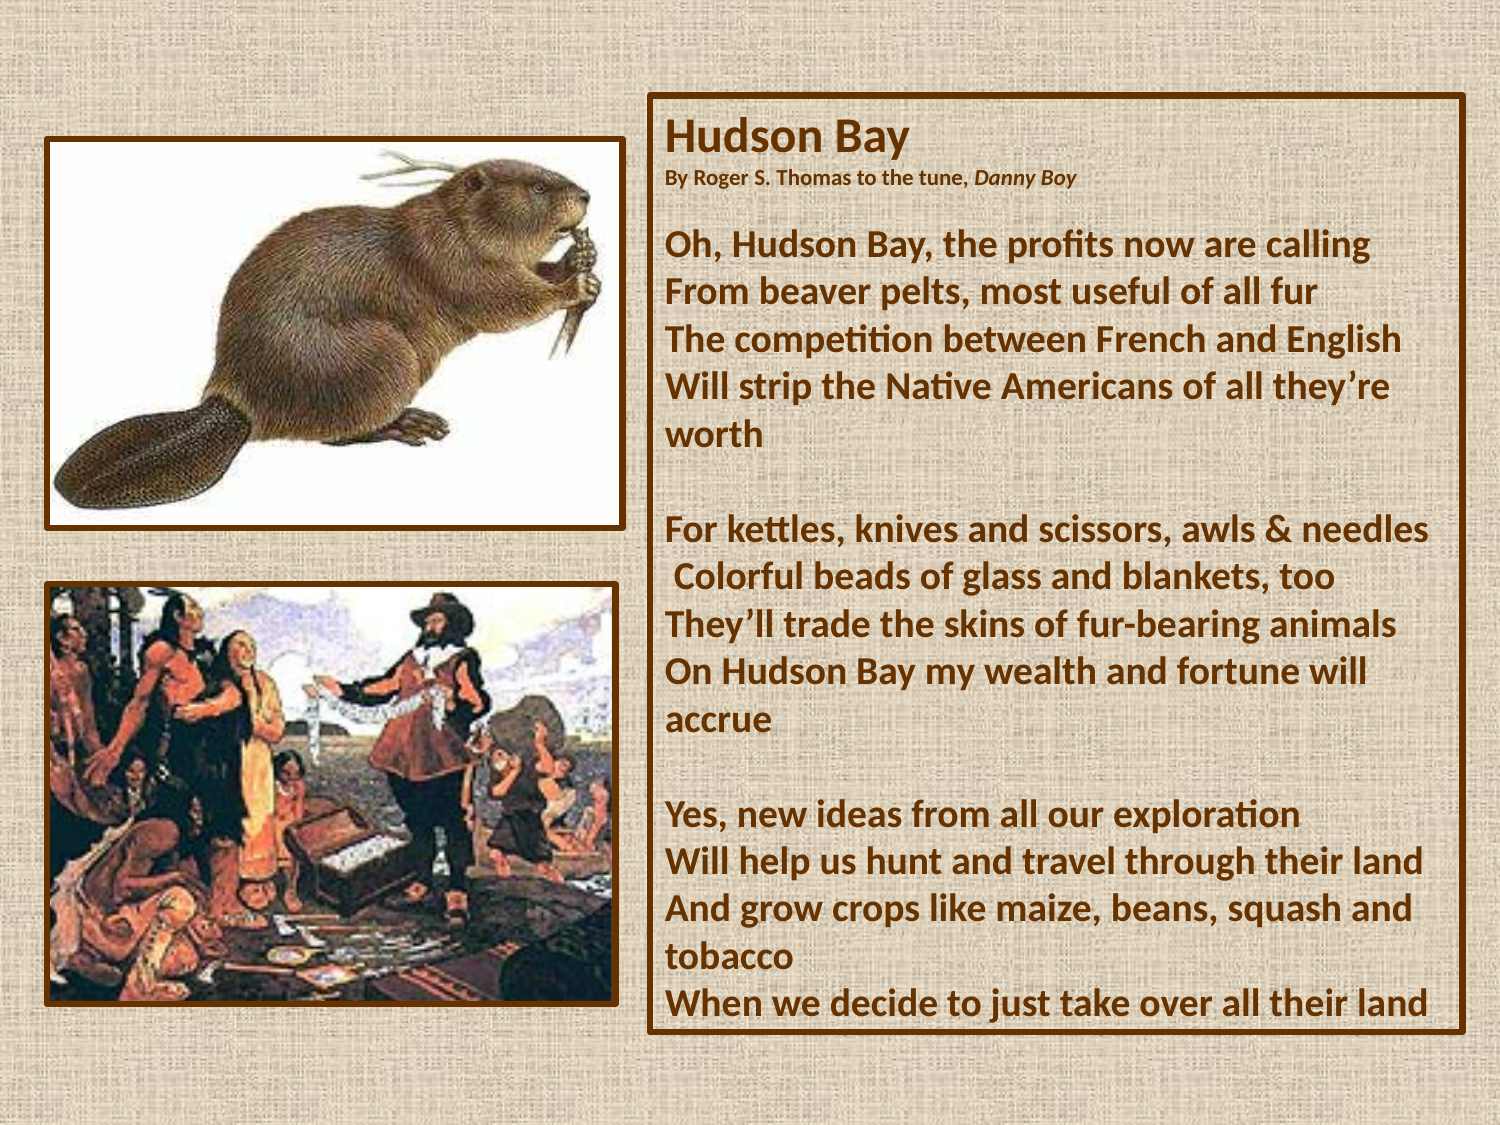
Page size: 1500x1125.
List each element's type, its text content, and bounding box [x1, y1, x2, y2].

picture [0, 0, 1500, 1125]
text_box Hudson Bay By Roger S. Thomas to the tune, Danny Boy Oh, Hudson Bay, the profits now are calling From beaver pelts, most useful of all fur The competition between French and English Will strip the Native Americans of all they’re worth For kettles, knives and scissors, awls & needles Colorful beads of glass and blankets, too They’ll trade the skins of fur-bearing animals On Hudson Bay my wealth and fortune will accrue Yes, new ideas from all our exploration Will help us hunt and travel through their land And grow crops like maize, beans, squash and tobacco When we decide to just take over all their land [649, 95, 1463, 1033]
